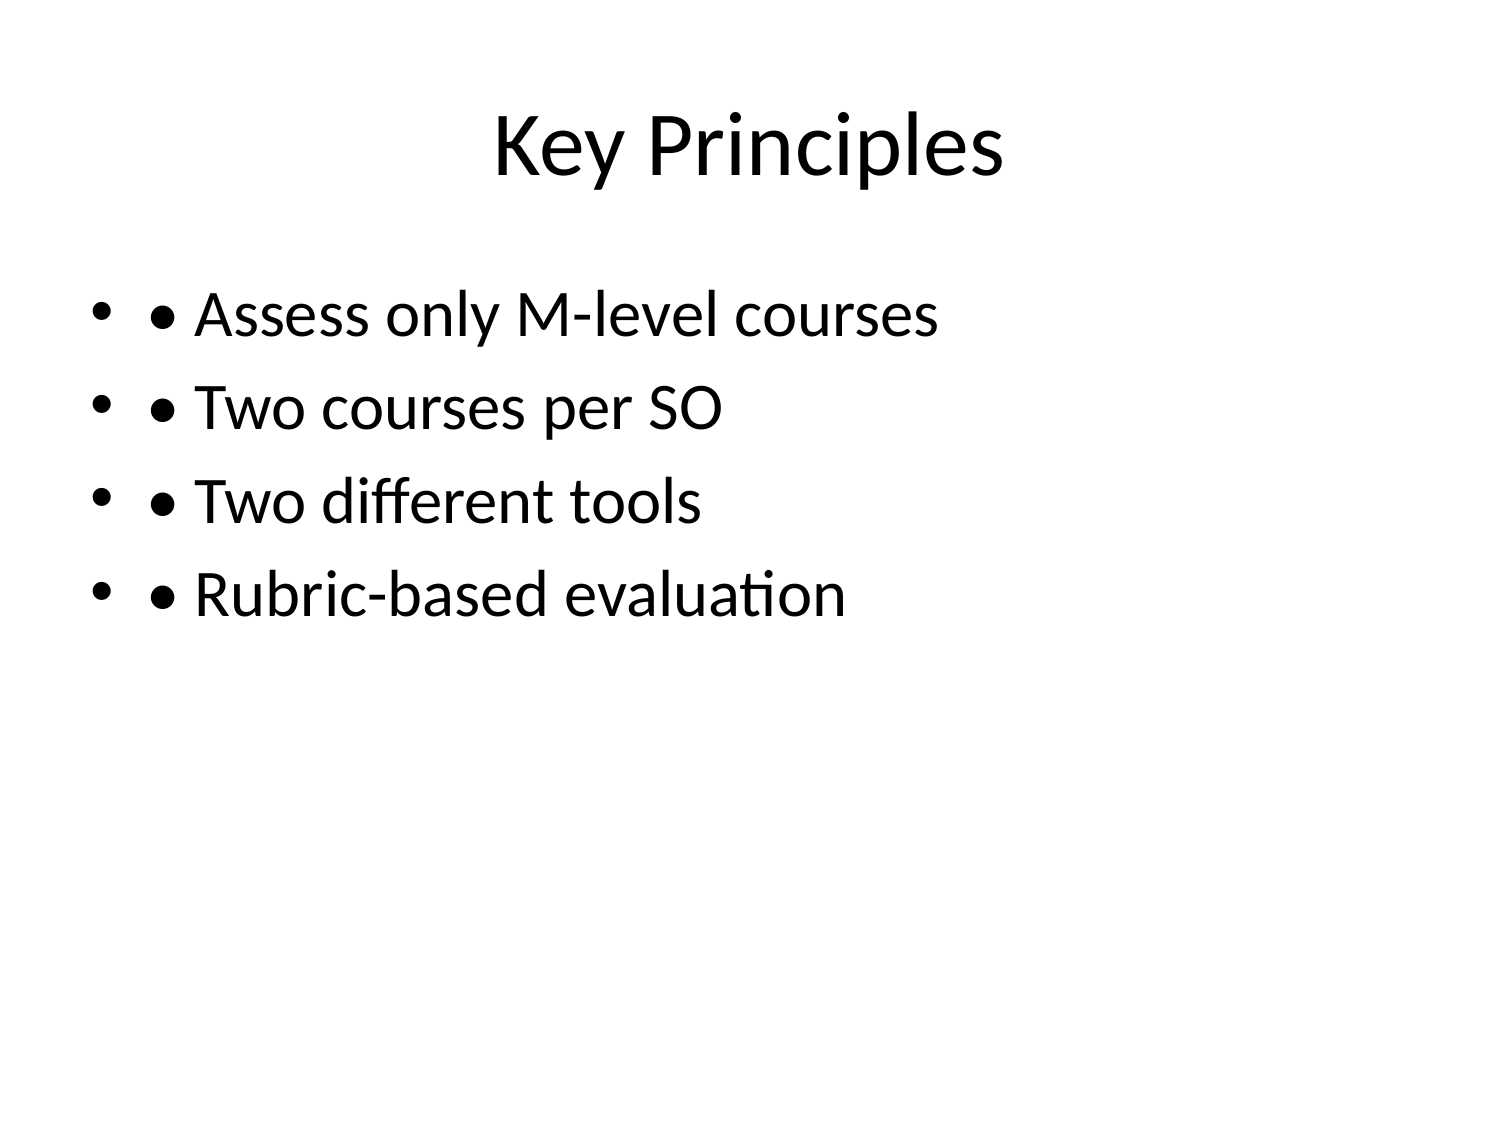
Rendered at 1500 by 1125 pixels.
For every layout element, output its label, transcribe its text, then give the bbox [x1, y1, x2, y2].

title Key Principles [75, 45, 1425, 233]
list • Assess only M-level courses • Two courses per SO • Two different tools • Rubric-based evaluation [75, 262, 1425, 1005]
